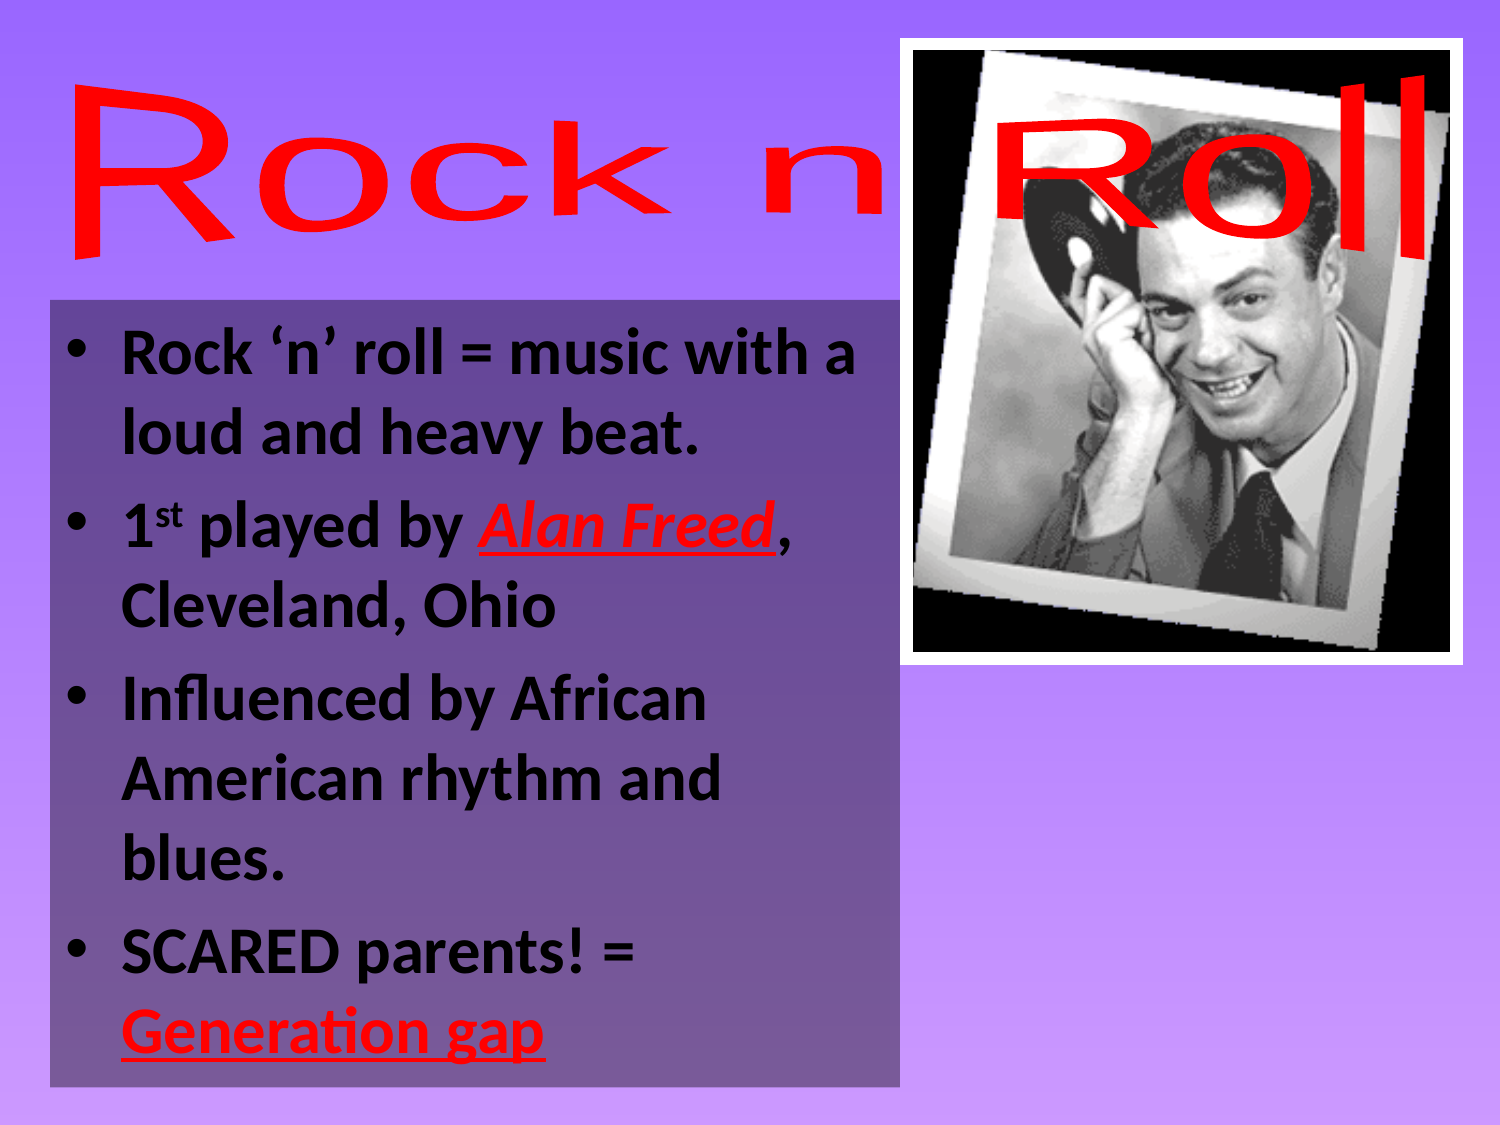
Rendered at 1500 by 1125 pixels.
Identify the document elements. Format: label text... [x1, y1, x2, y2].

picture [912, 49, 1451, 653]
list Rock ‘n’ roll = music with a loud and heavy beat. 1st played by Alan Freed, Cleveland, Ohio Influenced by African American rhythm and blues. SCARED parents! = Generation gap [50, 299, 900, 1088]
